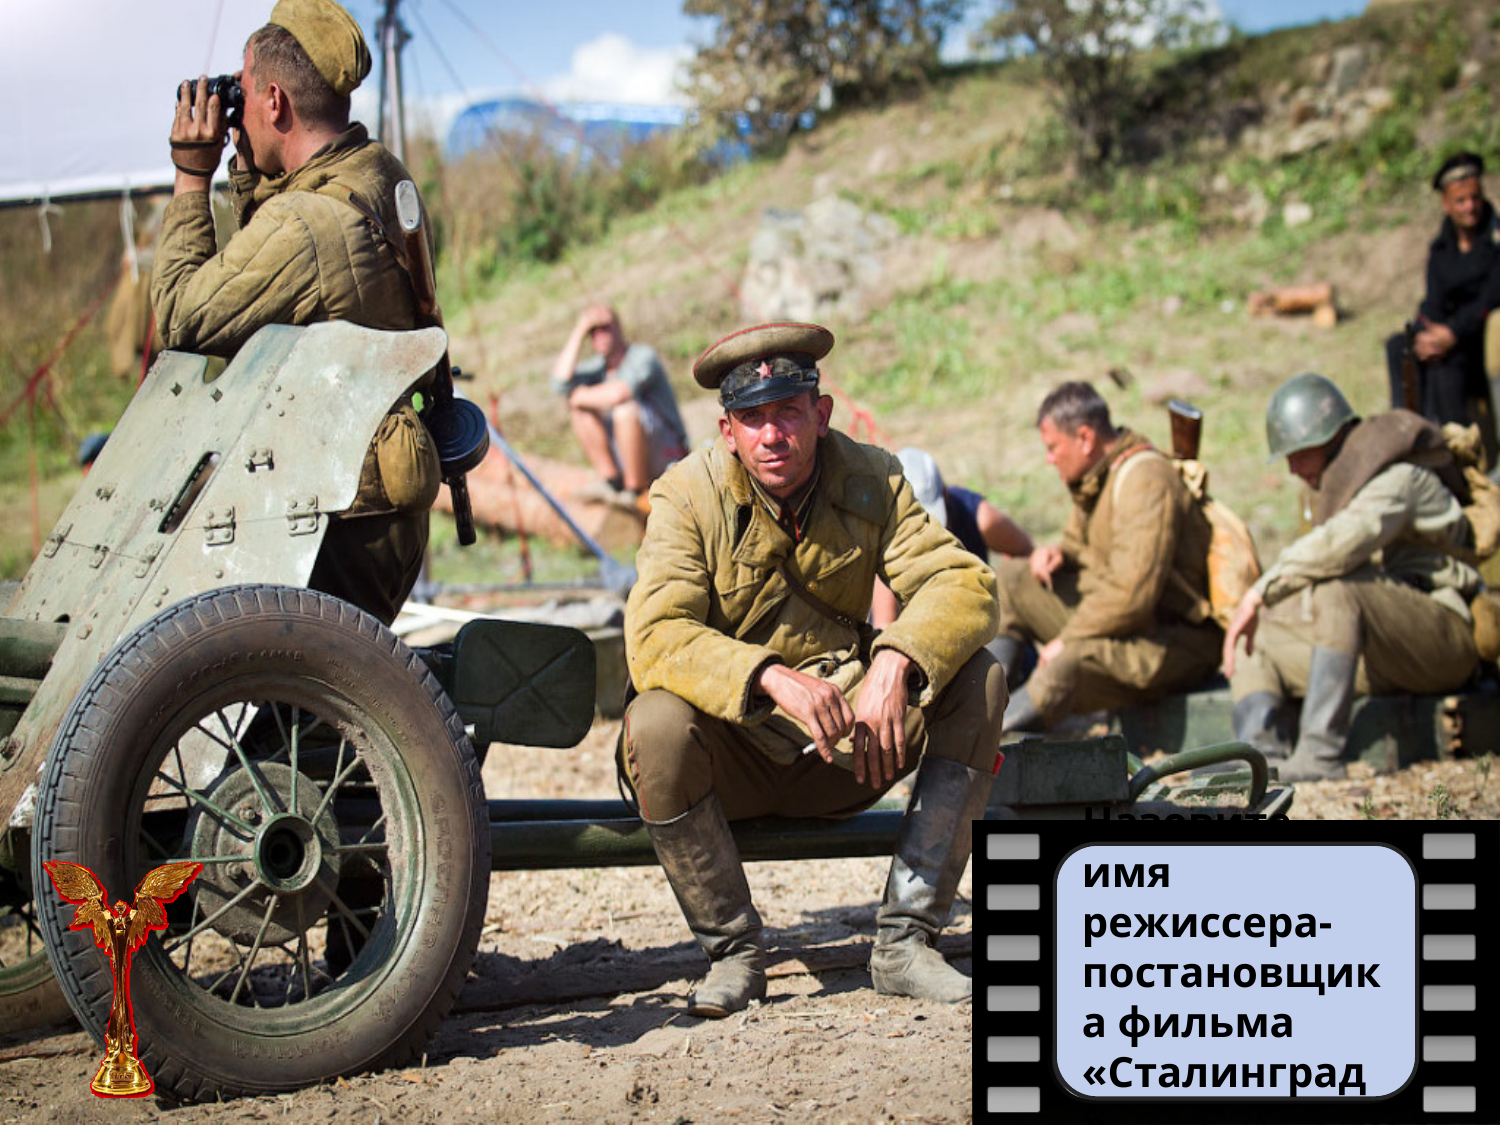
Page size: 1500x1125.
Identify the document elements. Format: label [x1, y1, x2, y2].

text_box [972, 820, 1500, 1125]
picture [0, 0, 1500, 1125]
